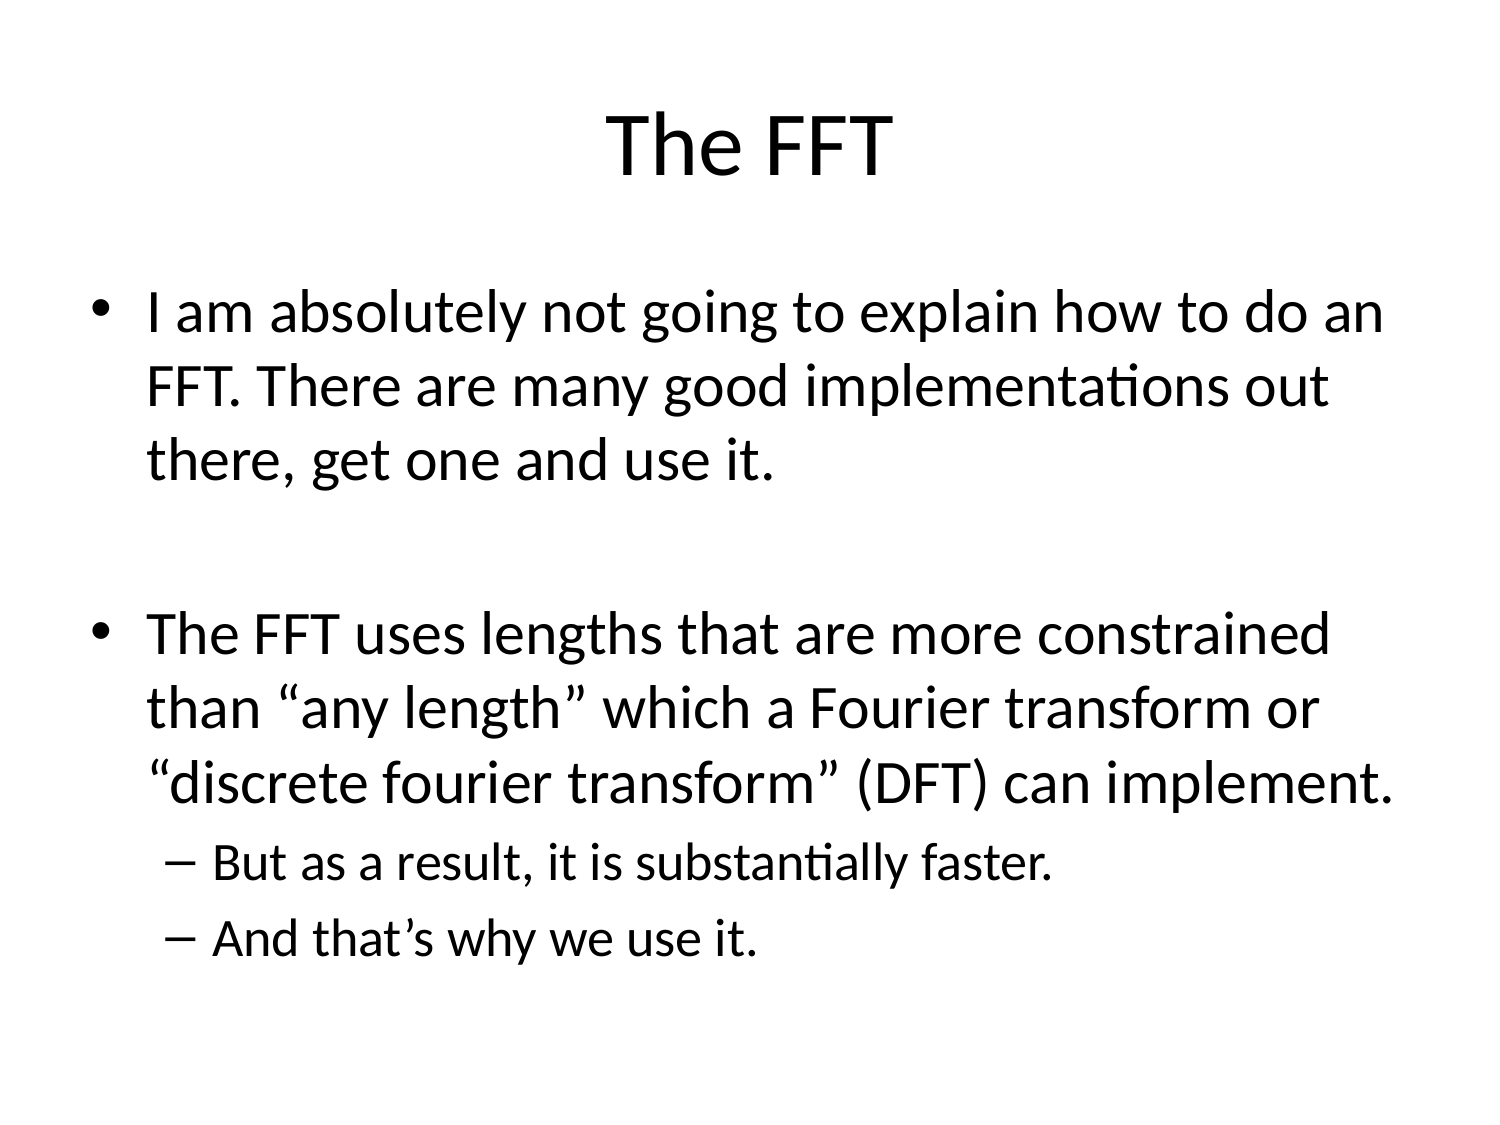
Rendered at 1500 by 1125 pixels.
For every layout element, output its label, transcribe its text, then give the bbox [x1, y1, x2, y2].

list I am absolutely not going to explain how to do an FFT. There are many good implementations out there, get one and use it. The FFT uses lengths that are more constrained than “any length” which a Fourier transform or “discrete fourier transform” (DFT) can implement. But as a result, it is substantially faster. And that’s why we use it. [75, 262, 1425, 1005]
title The FFT [75, 45, 1425, 233]
